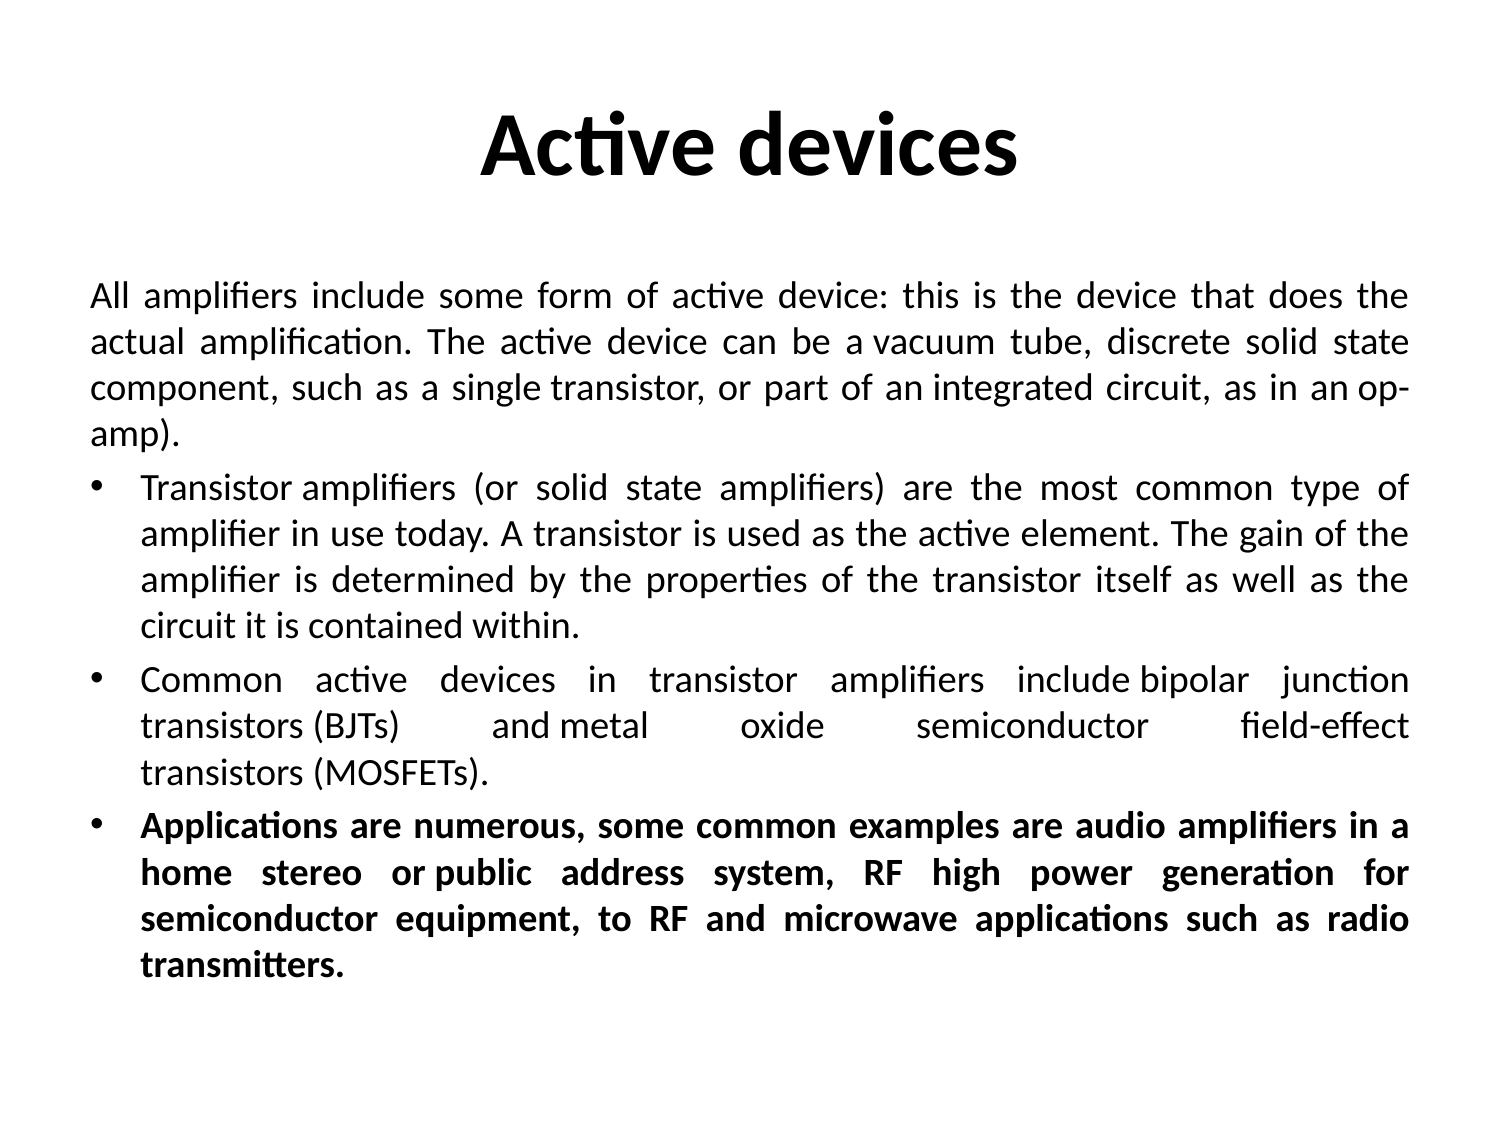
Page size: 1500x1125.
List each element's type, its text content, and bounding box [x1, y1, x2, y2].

list All amplifiers include some form of active device: this is the device that does the actual amplification. The active device can be a vacuum tube, discrete solid state component, such as a single transistor, or part of an integrated circuit, as in an op-amp). Transistor amplifiers (or solid state amplifiers) are the most common type of amplifier in use today. A transistor is used as the active element. The gain of the amplifier is determined by the properties of the transistor itself as well as the circuit it is contained within. Common active devices in transistor amplifiers include bipolar junction transistors (BJTs) and metal oxide semiconductor field-effect transistors (MOSFETs). Applications are numerous, some common examples are audio amplifiers in a home stereo or public address system, RF high power generation for semiconductor equipment, to RF and microwave applications such as radio transmitters. [75, 262, 1425, 1005]
title Active devices [75, 45, 1425, 233]
